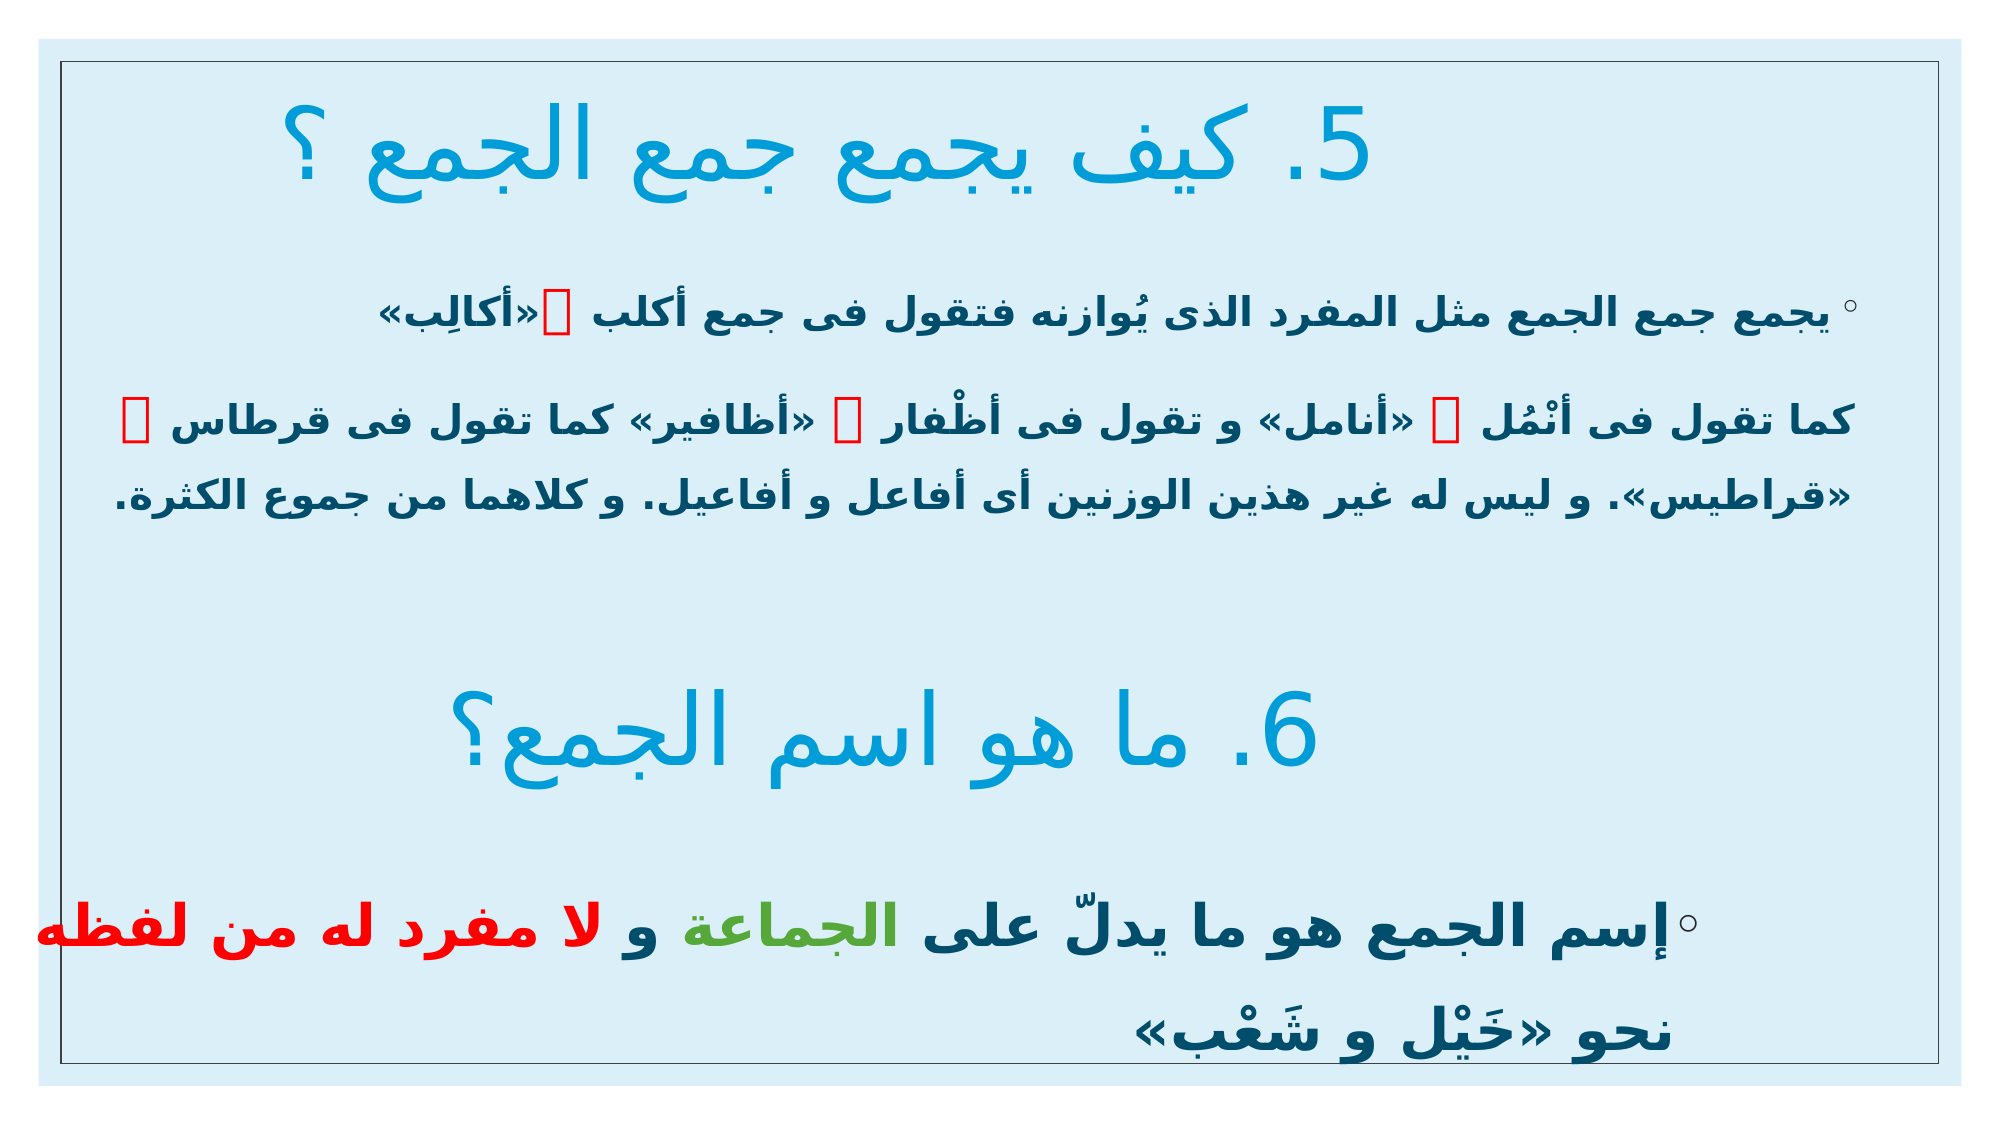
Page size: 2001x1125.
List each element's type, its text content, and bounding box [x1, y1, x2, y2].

title 5. کیف یجمع جمع الجمع ؟ [0, 35, 1392, 261]
text_box إسم الجمع هو ما یدلّ علی الجماعة و لا مفرد له من لفظه نحو «خَیْل و شَعْب» [0, 845, 1721, 1074]
text_box 6. ما هو اسم الجمع؟ [0, 620, 1338, 845]
list یجمع جمع الجمع مثل المفرد الذی یُوازنه فتقول فی جمع أکلب «أکالِب» کما تقول فی أنْمُل  «أنامل» و تقول فی أظْفار  «أظافیر» کما تقول فی قرطاس  «قراطیس». و لیس له غیر هذین الوزنین أی أفاعل و أفاعیل. و کلاهما من جموع الکثرة. [88, 235, 1871, 596]
